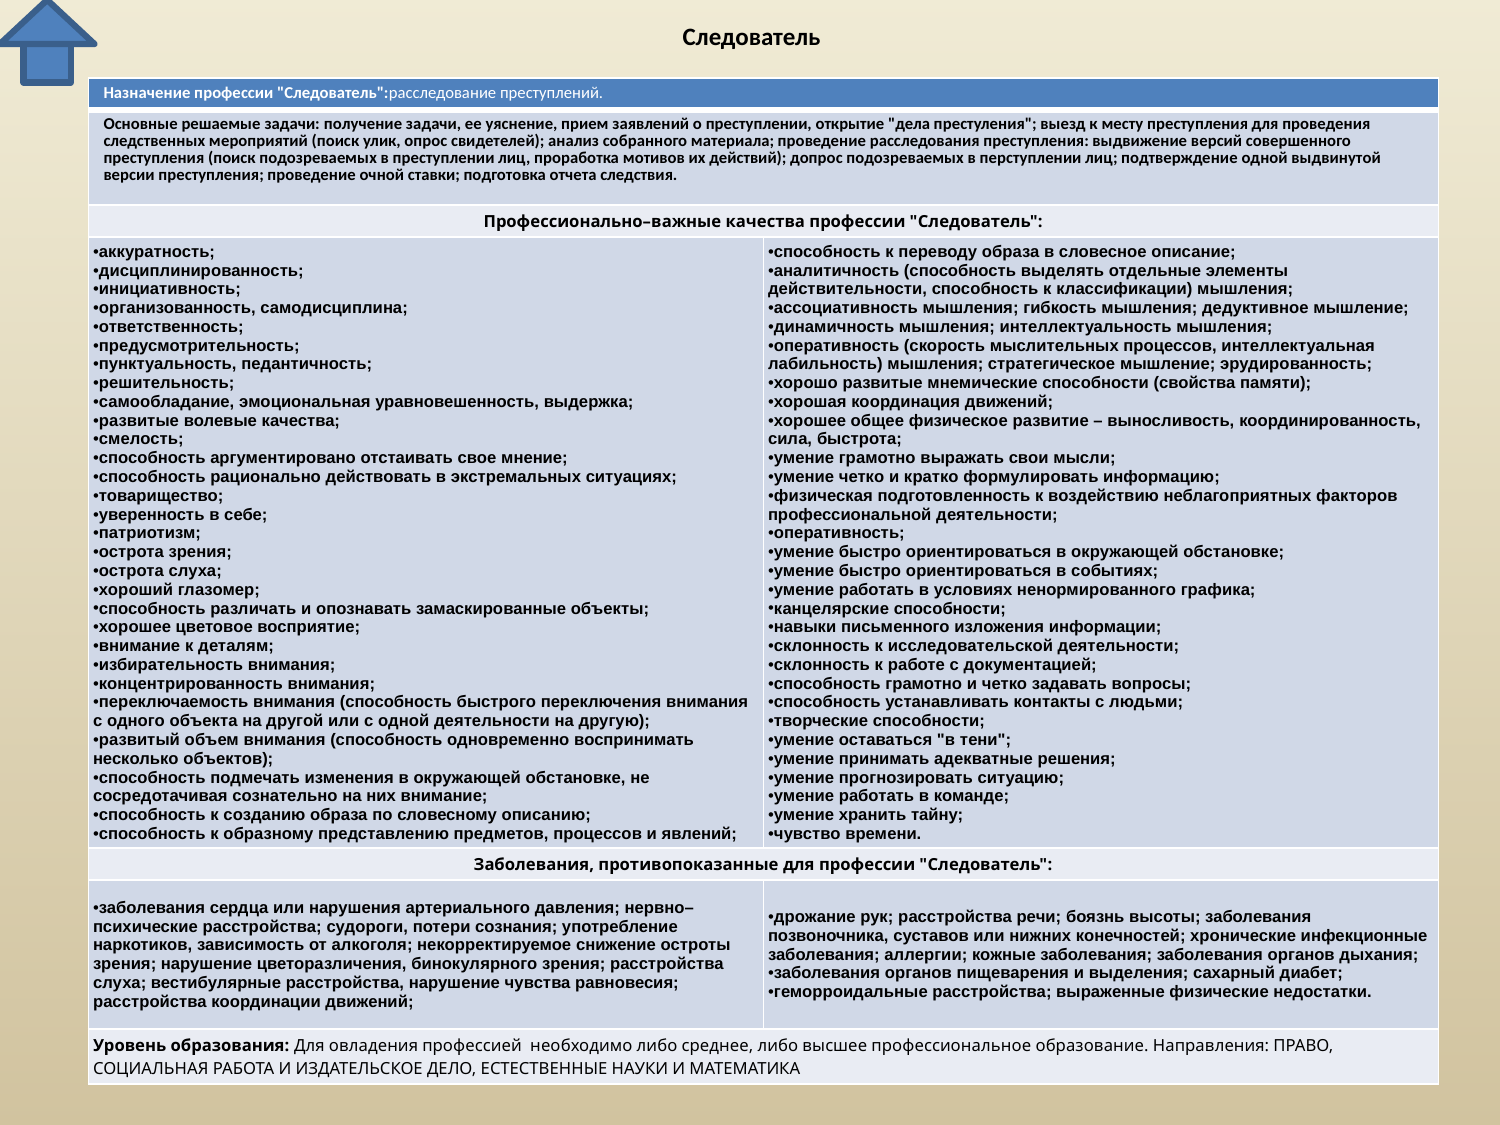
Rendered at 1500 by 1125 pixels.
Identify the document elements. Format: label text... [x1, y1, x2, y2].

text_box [89, 79, 100, 89]
table_cell дрожание рук; расстройства речи; боязнь высоты; заболевания позвоночника, суставов или нижних конечностей; хронические инфекционные заболевания; аллергии; кожные заболевания; заболевания органов дыхания; заболевания органов пищеварения и выделения; сахарный диабет; геморроидальные расстройства; выраженные физические недостатки. [764, 881, 1438, 1028]
table_cell заболевания сердца или нарушения артериального давления; нервно–психические расстройства; судороги, потери сознания; употребление наркотиков, зависимость от алкоголя; некорректируемое снижение остроты зрения; нарушение цветоразличения, бинокулярного зрения; расстройства слуха; вестибулярные расстройства, нарушение чувства равновесия; расстройства координации движений; [89, 881, 763, 1028]
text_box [1, 1, 93, 81]
table_cell Уровень образования: Для овладения профессией необходимо либо среднее, либо высшее профессиональное образование. Направления: ПРАВО, СОЦИАЛЬНАЯ РАБОТА И ИЗДАТЕЛЬСКОЕ ДЕЛО, ЕСТЕСТВЕННЫЕ НАУКИ И МАТЕМАТИКА [89, 1030, 1438, 1083]
table_cell аккуратность; дисциплинированность; инициативность; организованность, самодисциплина; ответственность; предусмотрительность; пунктуальность, педантичность; решительность; самообладание, эмоциональная уравновешенность, выдержка; развитые волевые качества; смелость; способность аргументировано отстаивать свое мнение; способность рационально действовать в экстремальных ситуациях; товарищество; уверенность в себе; патриотизм; острота зрения; острота слуха; хороший глазомер; способность различать и опознавать замаскированные объекты; хорошее цветовое восприятие; внимание к деталям; избирательность внимания; концентрированность внимания; переключаемость внимания (способность быстрого переключения внимания с одного объекта на другой или с одной деятельности на другую); развитый объем внимания (способность одновременно воспринимать несколько объектов); способность подмечать изменения в окружающей обстановке, не сосредотачивая сознательно на них внимание; способность к созданию образа по словесному описанию; способность к образному представлению предметов, процессов и явлений; [89, 238, 763, 847]
table_cell Заболевания, противопоказанные для профессии "Следователь": [89, 849, 1438, 879]
table_cell способность к переводу образа в словесное описание; аналитичность (способность выделять отдельные элементы действительности, способность к классификации) мышления; ассоциативность мышления; гибкость мышления; дедуктивное мышление; динамичность мышления; интеллектуальность мышления; оперативность (скорость мыслительных процессов, интеллектуальная лабильность) мышления; стратегическое мышление; эрудированность; хорошо развитые мнемические способности (свойства памяти); хорошая координация движений; хорошее общее физическое развитие – выносливость, координированность, сила, быстрота; умение грамотно выражать свои мысли; умение четко и кратко формулировать информацию; физическая подготовленность к воздействию неблагоприятных факторов профессиональной деятельности; оперативность; умение быстро ориентироваться в окружающей обстановке; умение быстро ориентироваться в событиях; умение работать в условиях ненормированного графика; канцелярские способности; навыки письменного изложения информации; склонность к исследовательской деятельности; склонность к работе с документацией; способность грамотно и четко задавать вопросы; способность устанавливать контакты с людьми; творческие способности; умение оставаться "в тени"; умение принимать адекватные решения; умение прогнозировать ситуацию; умение работать в команде; умение хранить тайну; чувство времени. [764, 238, 1438, 847]
title Следователь [103, 0, 1427, 72]
table_cell Основные решаемые задачи: получение задачи, ее уяснение, прием заявлений о преступлении, открытие "дела престуления"; выезд к месту преступления для проведения следственных мероприятий (поиск улик, опрос свидетелей); анализ собранного материала; проведение расследования преступления: выдвижение версий совершенного преступления (поиск подозреваемых в преступлении лиц, проработка мотивов их действий); допрос подозреваемых в перступлении лиц; подтверждение одной выдвинутой версии преступления; проведение очной ставки; подготовка отчета следствия. [89, 113, 1438, 204]
table_cell Профессионально–важные качества профессии "Следователь": [89, 206, 1438, 236]
table_header Назначение профессии "Следователь":расследование преступлений. [89, 79, 1438, 107]
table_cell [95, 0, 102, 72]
